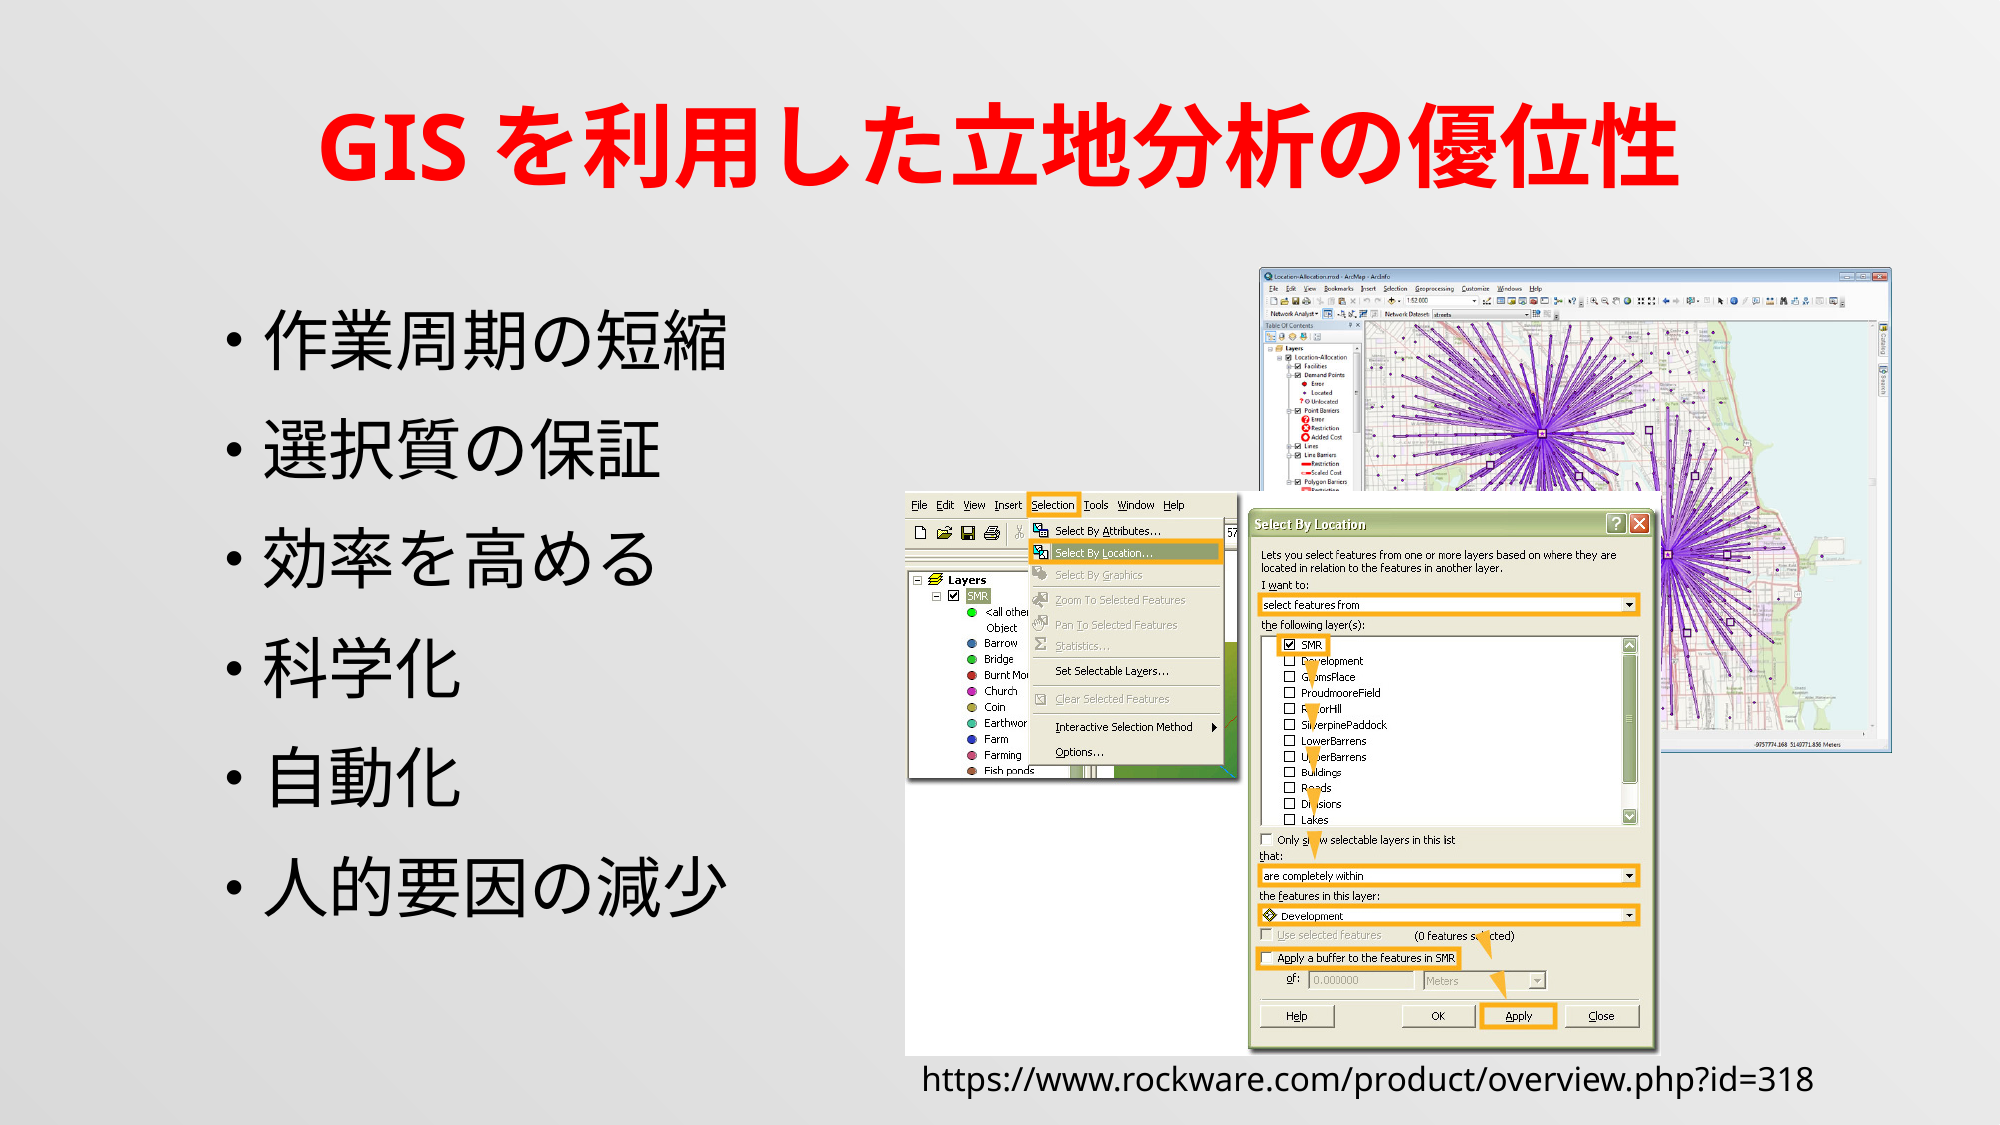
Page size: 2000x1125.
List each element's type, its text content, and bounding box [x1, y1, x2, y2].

text_box https://www.rockware.com/product/overview.php?id=318 [906, 1055, 1923, 1106]
list 作業周期の短縮 選択質の保証 効率を高める 科学化 自動化 人的要因の減少 [202, 299, 975, 1013]
title GISを利用した立地分析の優位性 [199, 45, 1800, 209]
picture [905, 267, 1892, 1056]
